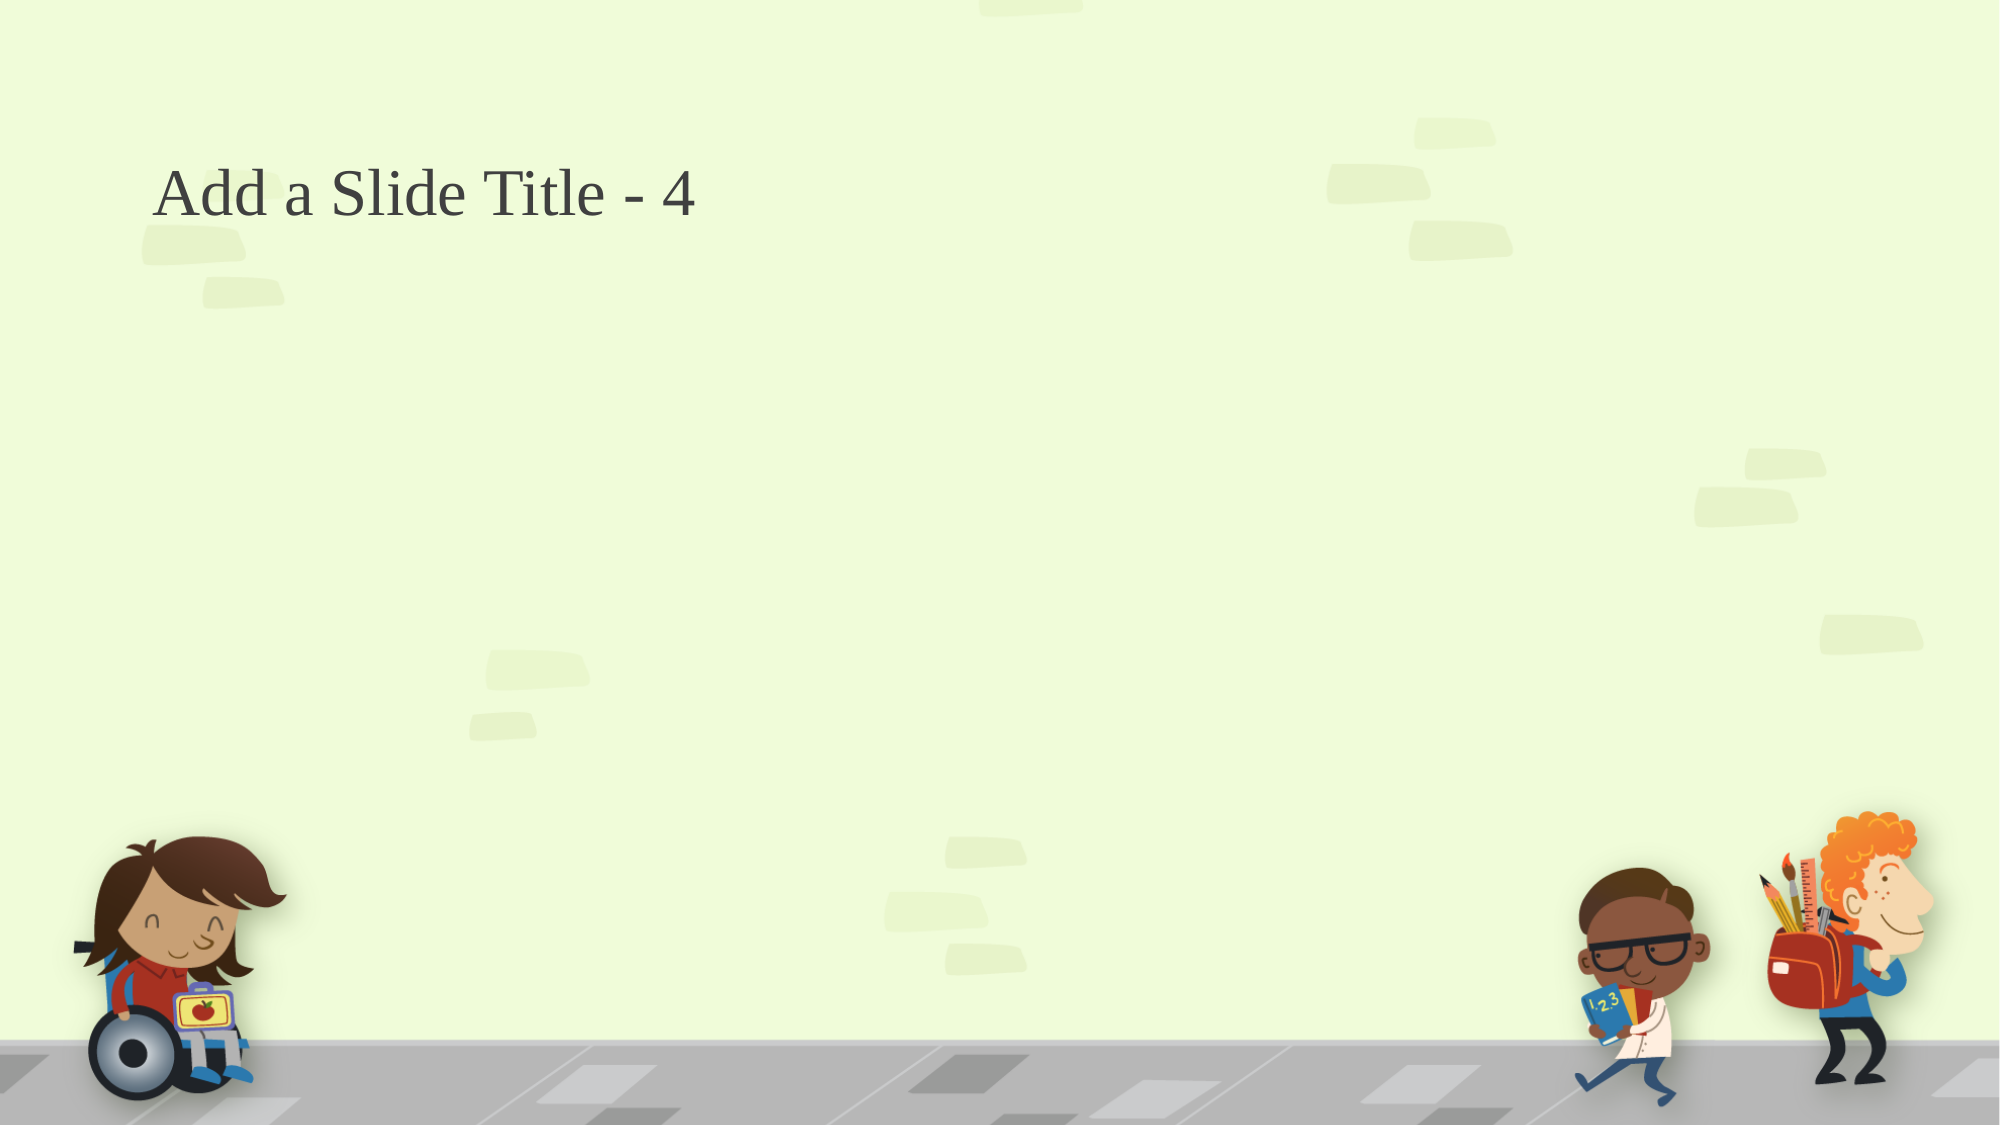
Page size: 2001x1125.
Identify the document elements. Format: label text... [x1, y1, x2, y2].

title Add a Slide Title - 4 [137, 59, 1750, 238]
picture [0, 0, 2000, 1125]
